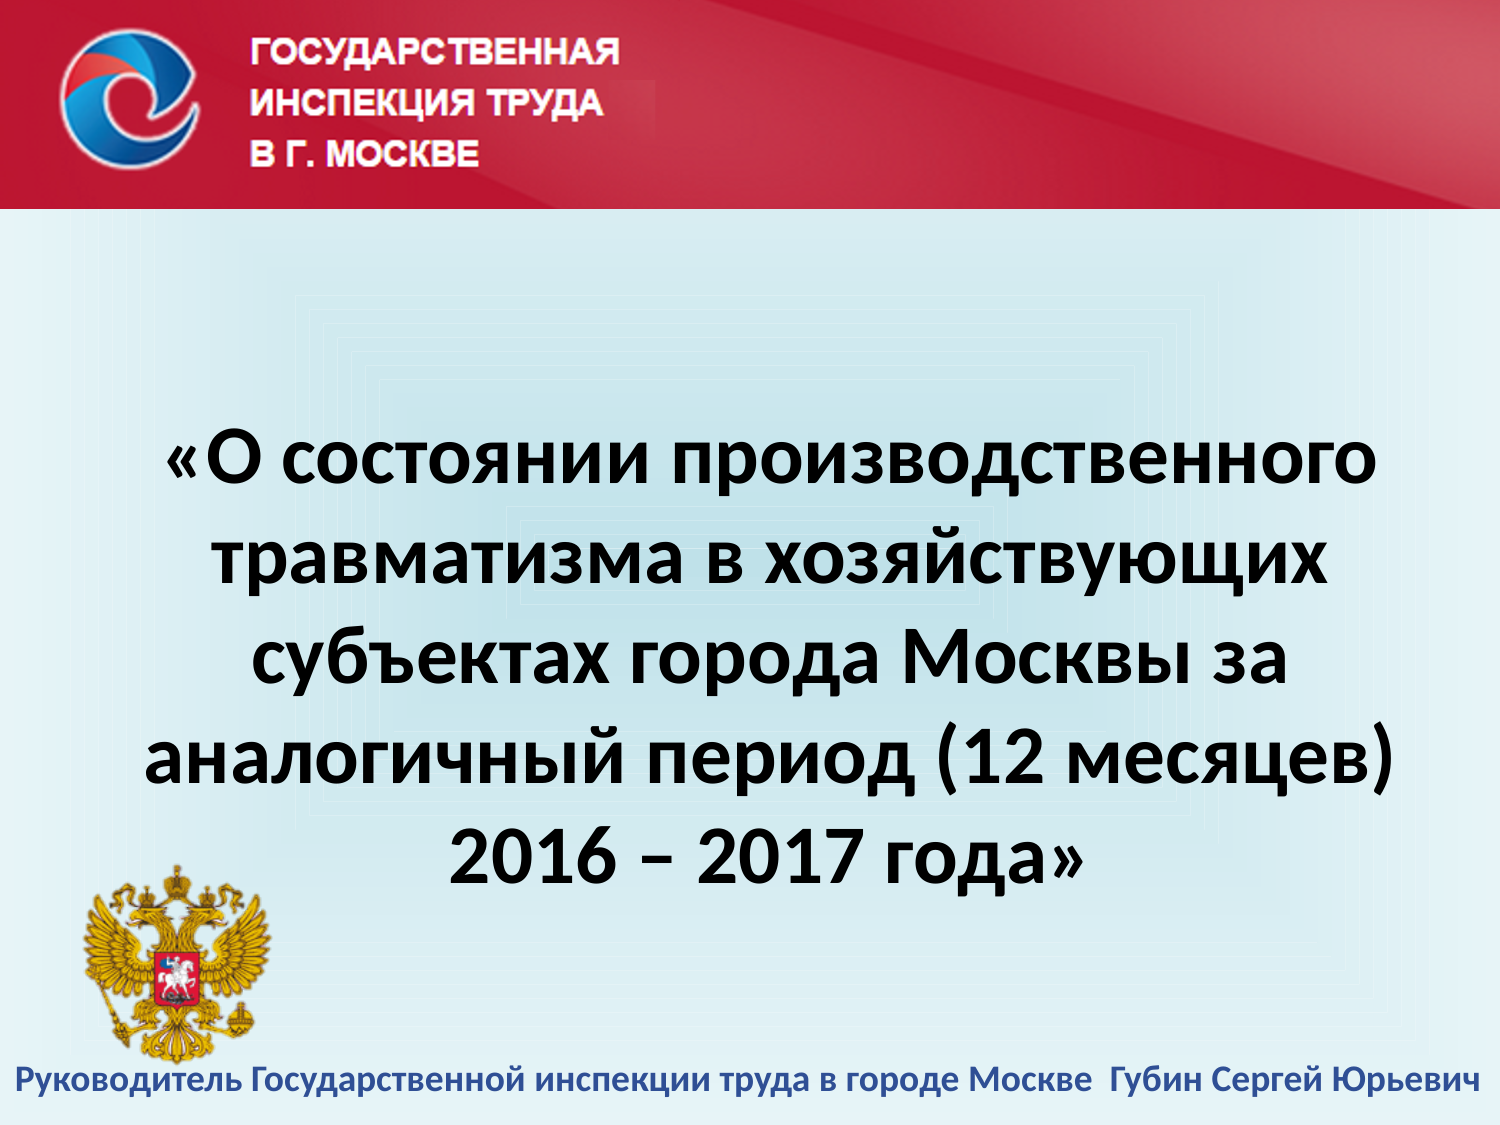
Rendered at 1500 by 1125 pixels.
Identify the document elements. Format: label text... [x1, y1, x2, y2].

text_box «О состоянии производственного травматизма в хозяйствующих субъектах города Москвы за аналогичный период (12 месяцев) 2016 – 2017 года» [88, 292, 1424, 908]
picture [0, 0, 1500, 209]
text_box Руководитель Государственной инспекции труда в городе Москве Губин Сергей Юрьевич [0, 1046, 1500, 1107]
picture [64, 843, 294, 1083]
